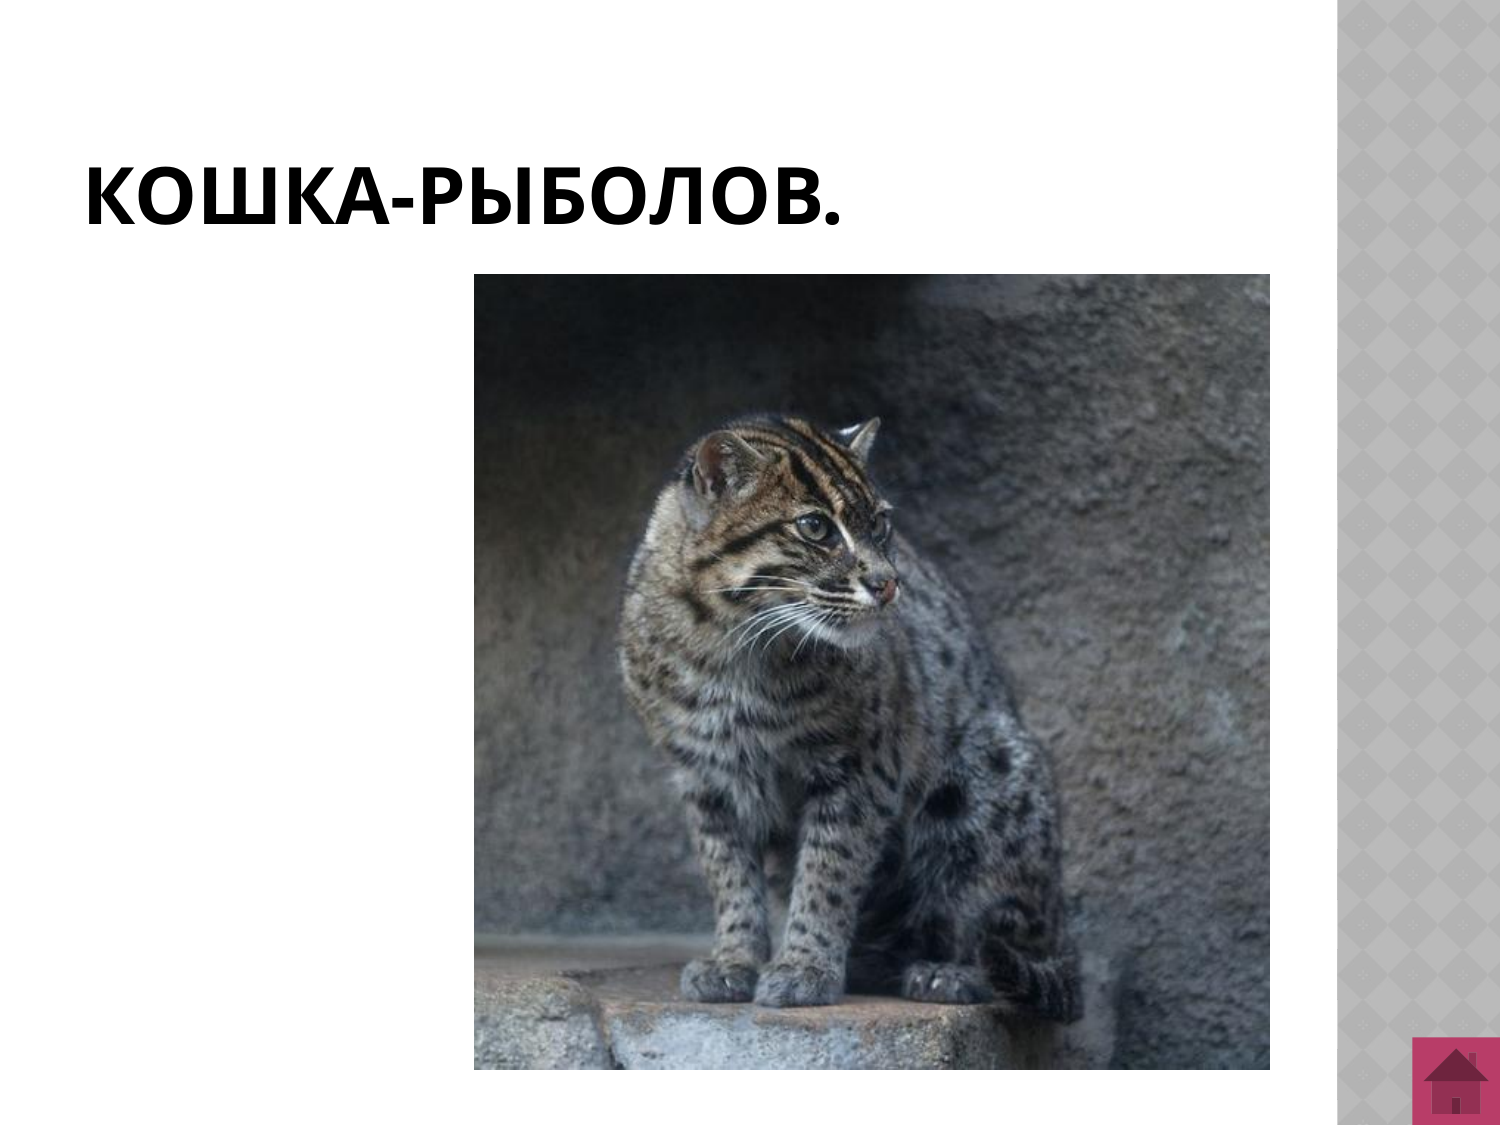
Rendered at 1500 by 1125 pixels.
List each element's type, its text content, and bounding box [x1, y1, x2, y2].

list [474, 274, 1271, 1071]
title Кошка-рыболов. [75, 52, 1263, 240]
text_box [1412, 1037, 1500, 1125]
